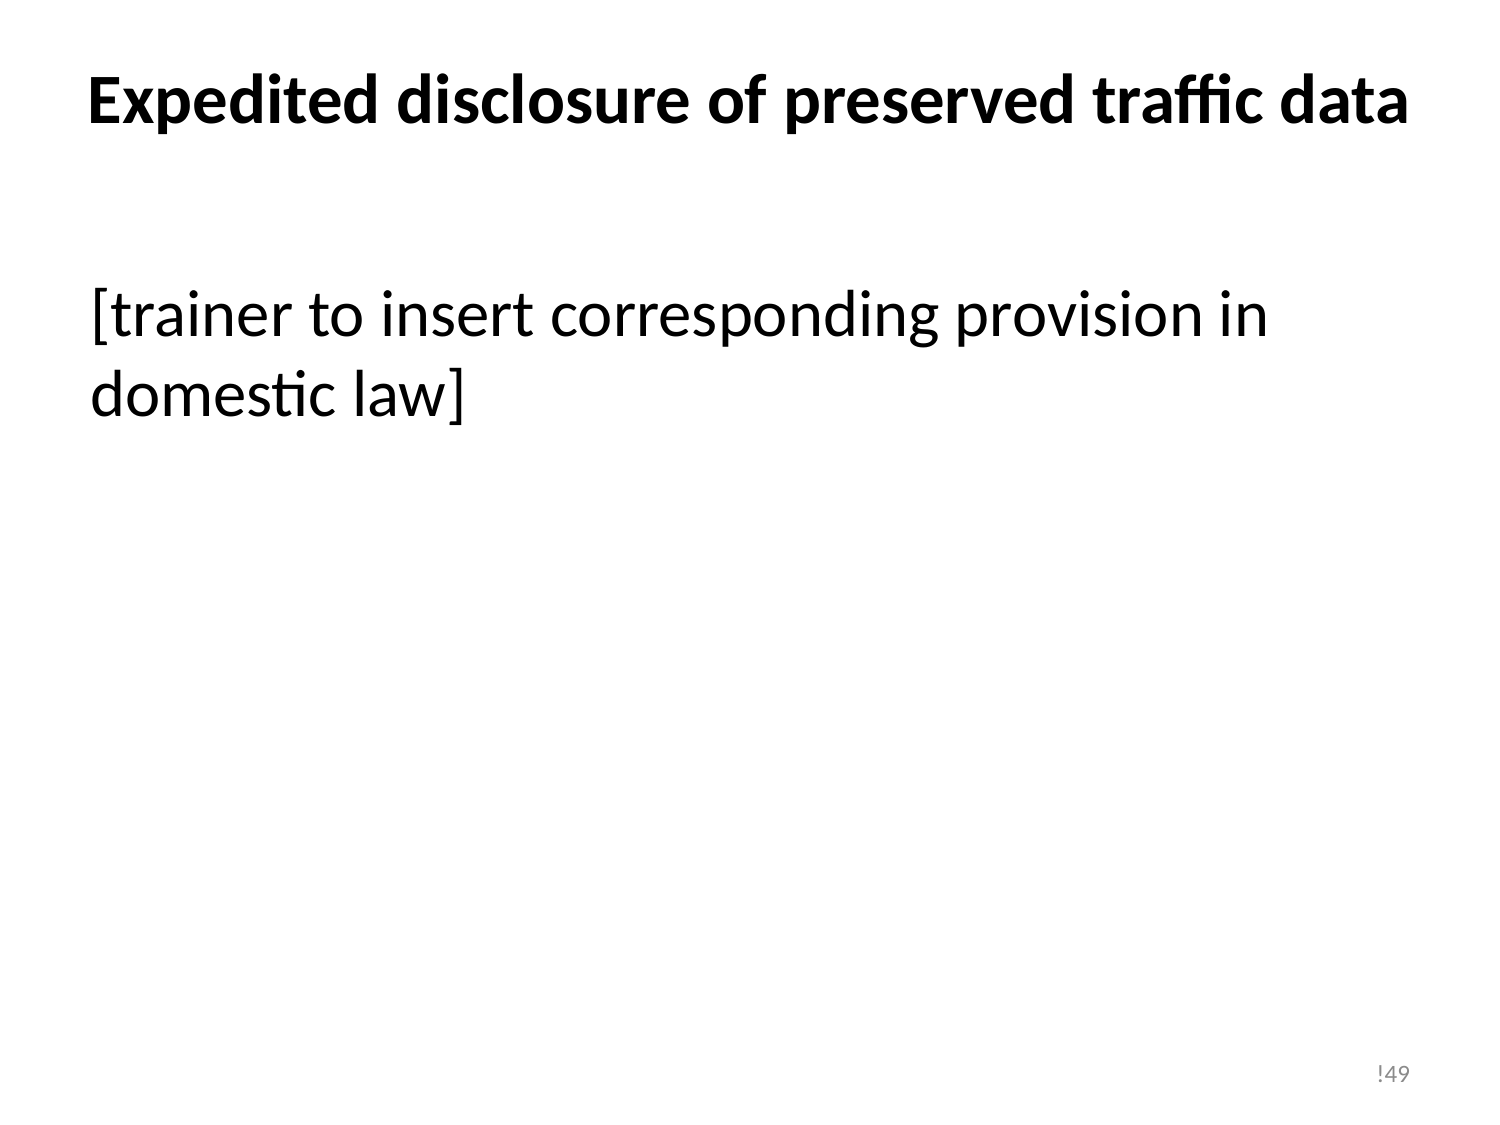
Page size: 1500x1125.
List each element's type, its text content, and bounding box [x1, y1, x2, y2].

slide_number !49 [1074, 1042, 1425, 1103]
title Expedited disclosure of preserved traffic data [56, 45, 1444, 233]
list [trainer to insert corresponding provision in domestic law] [75, 262, 1425, 1005]
